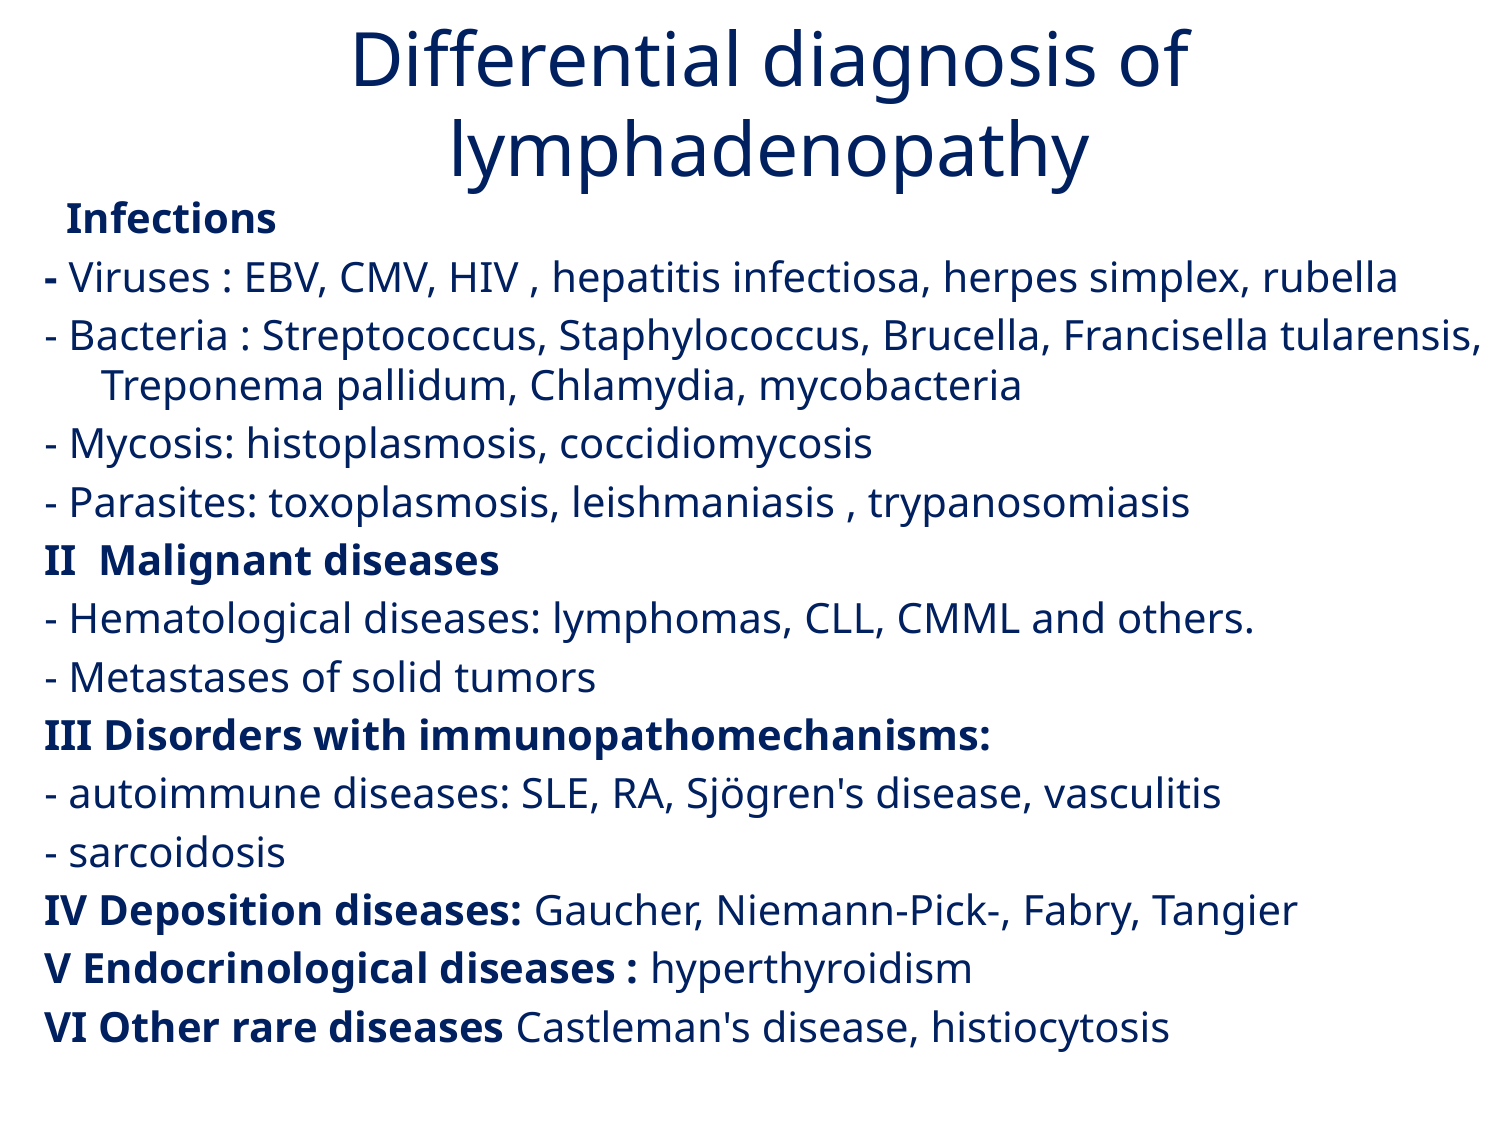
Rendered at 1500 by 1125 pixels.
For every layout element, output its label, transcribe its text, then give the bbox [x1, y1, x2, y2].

list Infections - Viruses : EBV, CMV, HIV , hepatitis infectiosa, herpes simplex, rubella - Bacteria : Streptococcus, Staphylococcus, Brucella, Francisella tularensis, Treponema pallidum, Chlamydia, mycobacteria - Mycosis: histoplasmosis, coccidiomycosis - Parasites: toxoplasmosis, leishmaniasis , trypanosomiasis II Malignant diseases - Hematological diseases: lymphomas, CLL, CMML and others. - Metastases of solid tumors III Disorders with immunopathomechanisms: - autoimmune diseases: SLE, RA, Sjögren's disease, vasculitis - sarcoidosis IV Deposition diseases: Gaucher, Niemann-Pick-, Fabry, Tangier V Endocrinological diseases : hyperthyroidism VI Other rare diseases Castleman's disease, histiocytosis [29, 184, 1500, 1125]
title Differential diagnosis of lymphadenopathy [64, 42, 1474, 161]
